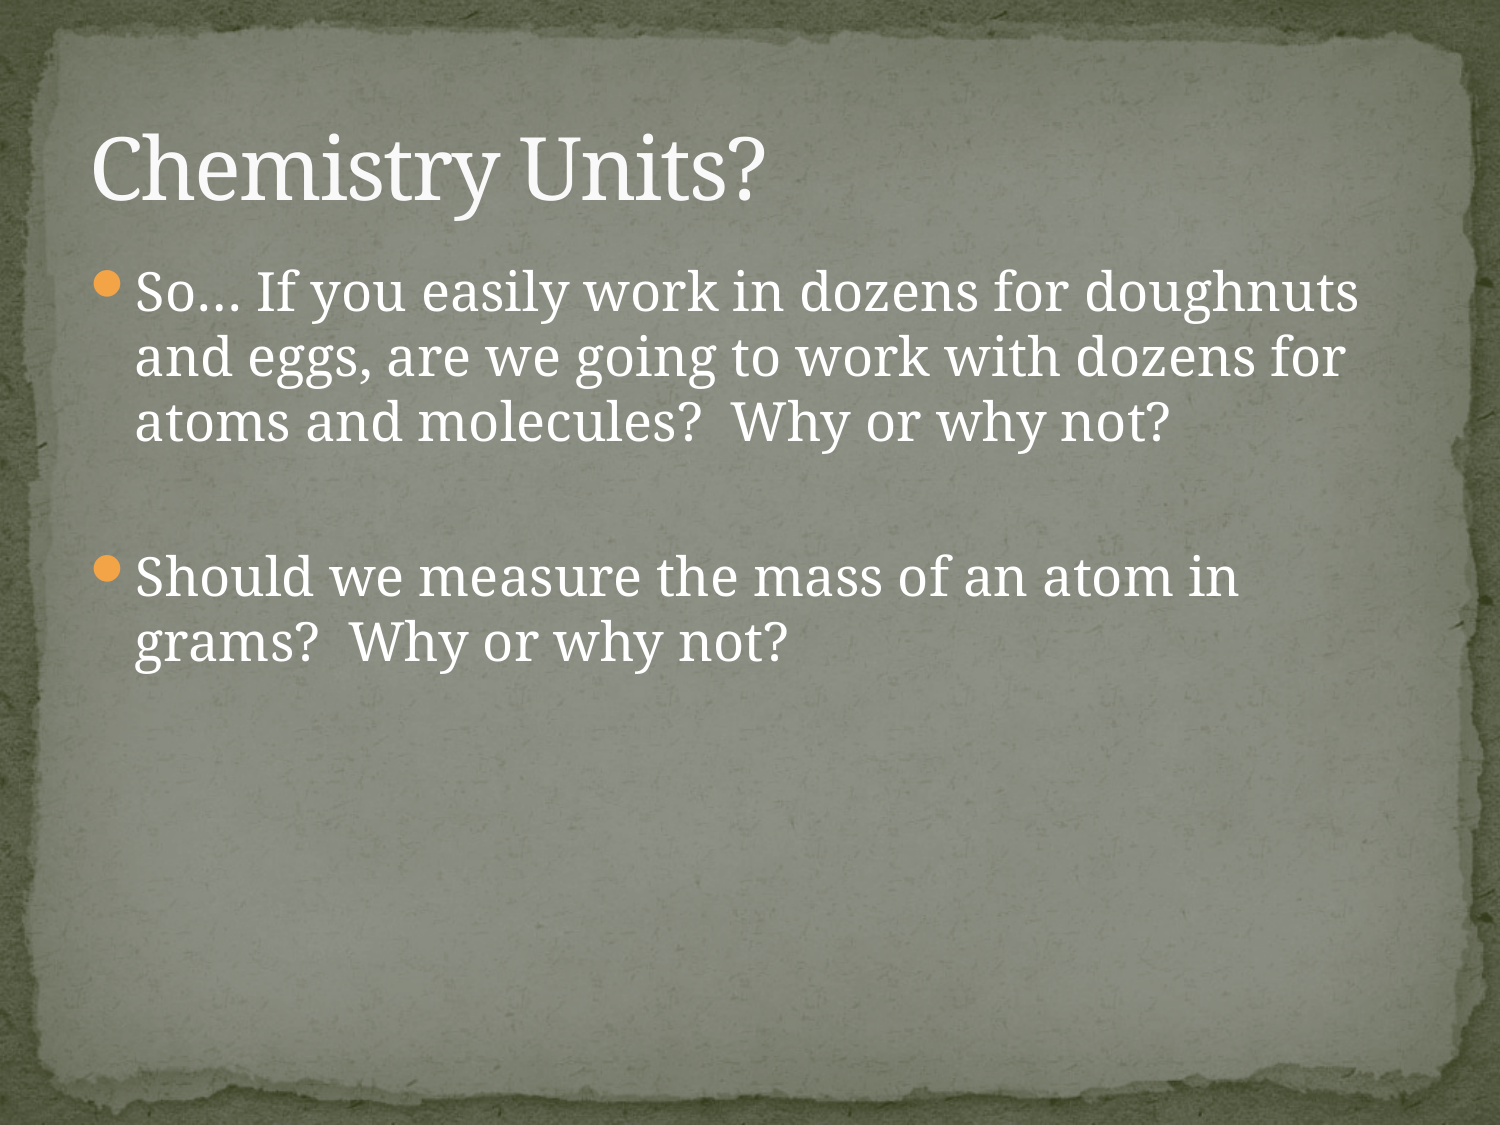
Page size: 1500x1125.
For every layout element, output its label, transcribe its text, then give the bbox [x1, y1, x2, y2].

list So… If you easily work in dozens for doughnuts and eggs, are we going to work with dozens for atoms and molecules? Why or why not? Should we measure the mass of an atom in grams? Why or why not? [75, 249, 1425, 1000]
title Chemistry Units? [74, 24, 1425, 225]
